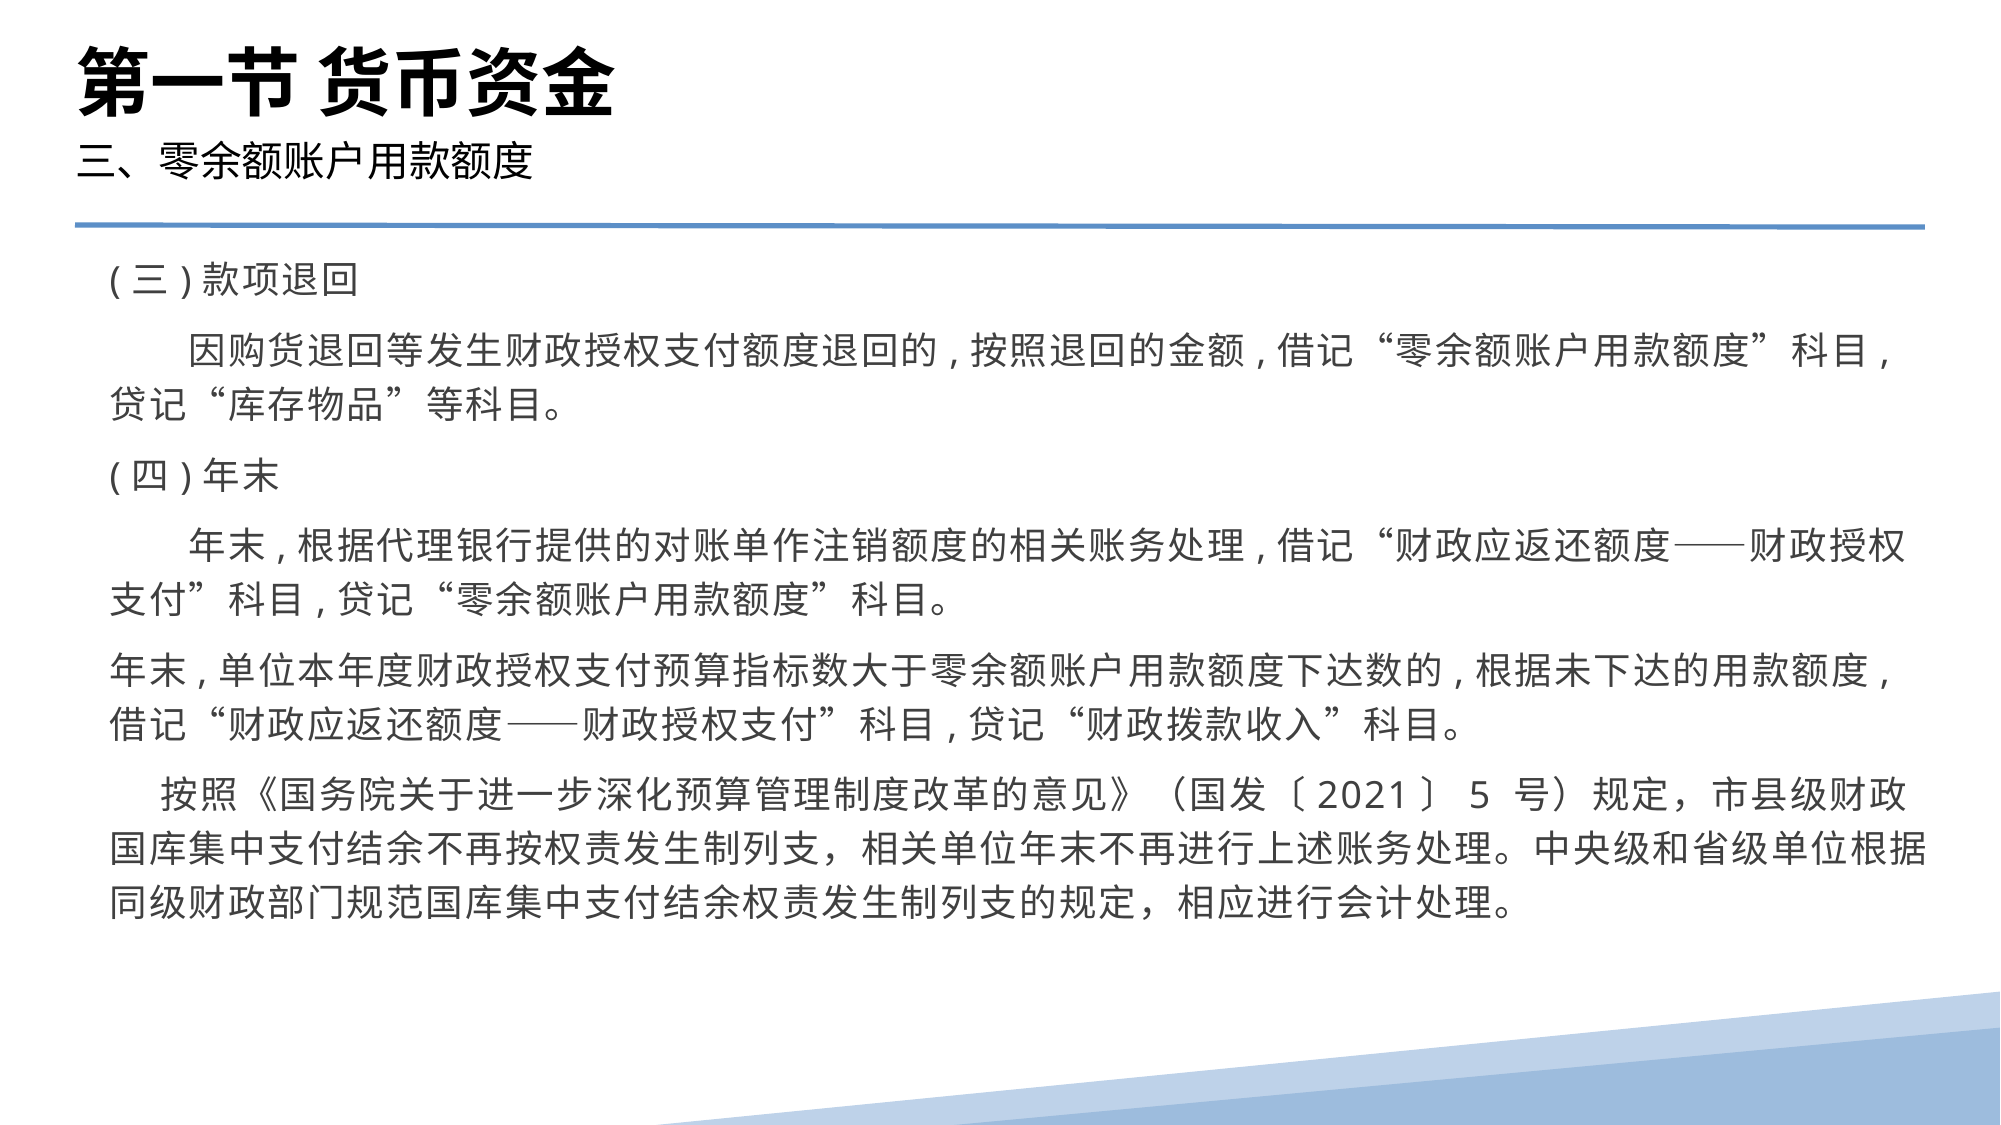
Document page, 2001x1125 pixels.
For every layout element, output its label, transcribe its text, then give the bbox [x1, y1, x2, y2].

text_box 三、零余额账户用款额度 [75, 124, 1925, 200]
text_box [74, 224, 1925, 228]
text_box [656, 991, 2000, 1125]
text_box (三)款项退回 因购货退回等发生财政授权支付额度退回的,按照退回的金额,借记“零余额账户用款额度”科目,贷记“库存物品”等科目。 (四)年末 年末,根据代理银行提供的对账单作注销额度的相关账务处理,借记“财政应返还额度——财政授权支付”科目,贷记“零余额账户用款额度”科目。 年末,单位本年度财政授权支付预算指标数大于零余额账户用款额度下达数的,根据未下达的用款额度,借记“财政应返还额度——财政授权支付”科目,贷记“财政拨款收入”科目。 按照《国务院关于进一步深化预算管理制度改革的意见》（国发〔2021〕5 号）规定，市县级财政国库集中支付结余不再按权责发生制列支，相关单位年末不再进行上述账务处理。中央级和省级单位根据同级财政部门规范国库集中支付结余权责发生制列支的规定，相应进行会计处理。 [99, 200, 1943, 972]
text_box 第一节 货币资金 [75, 24, 1925, 124]
